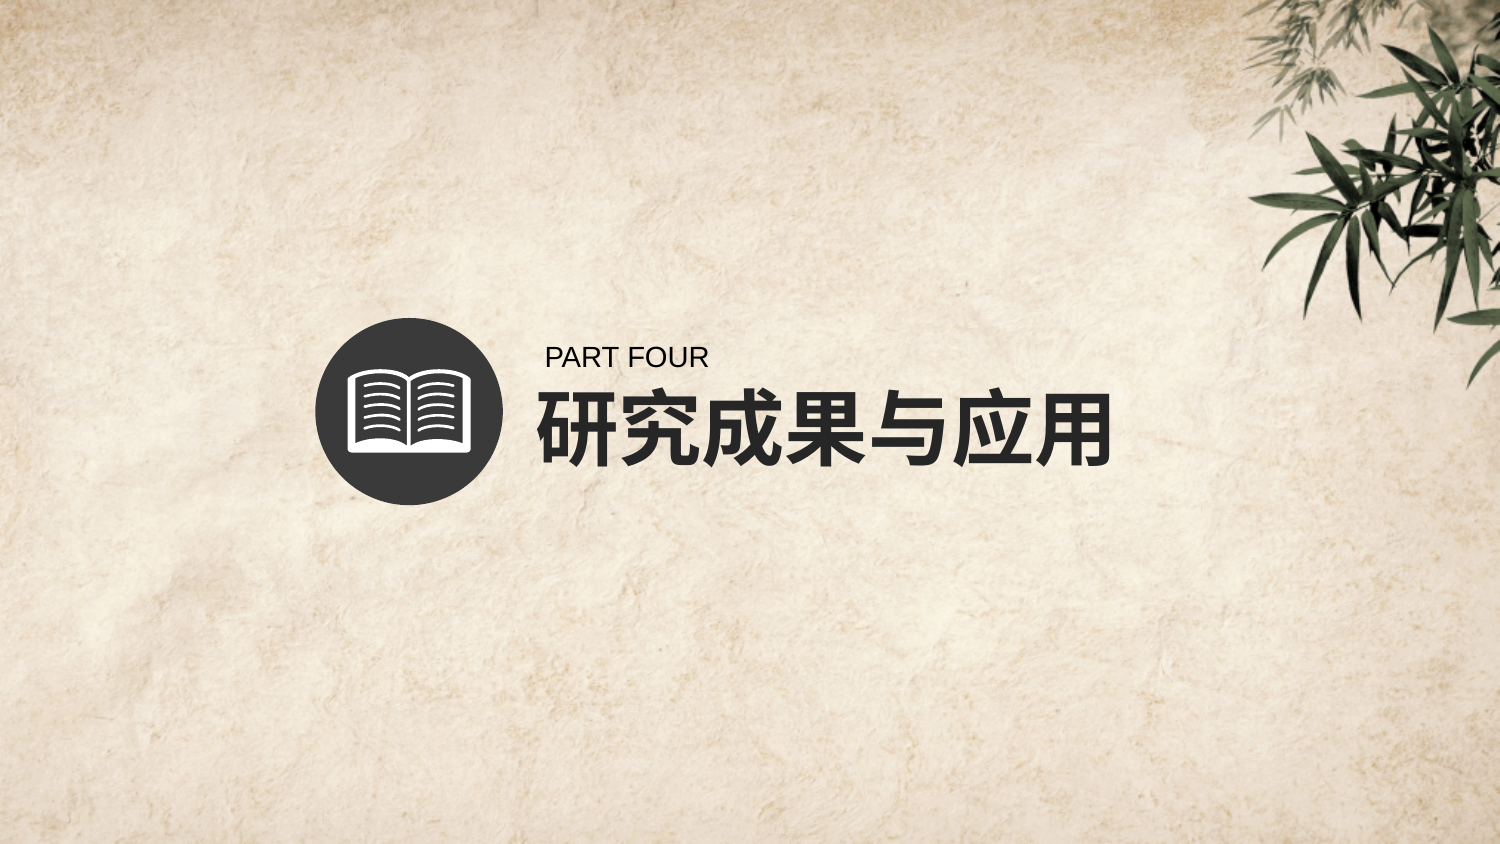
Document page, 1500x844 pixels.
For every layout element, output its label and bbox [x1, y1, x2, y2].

text_box [502, 331, 1184, 486]
picture [0, 0, 1500, 844]
text_box [316, 318, 502, 505]
